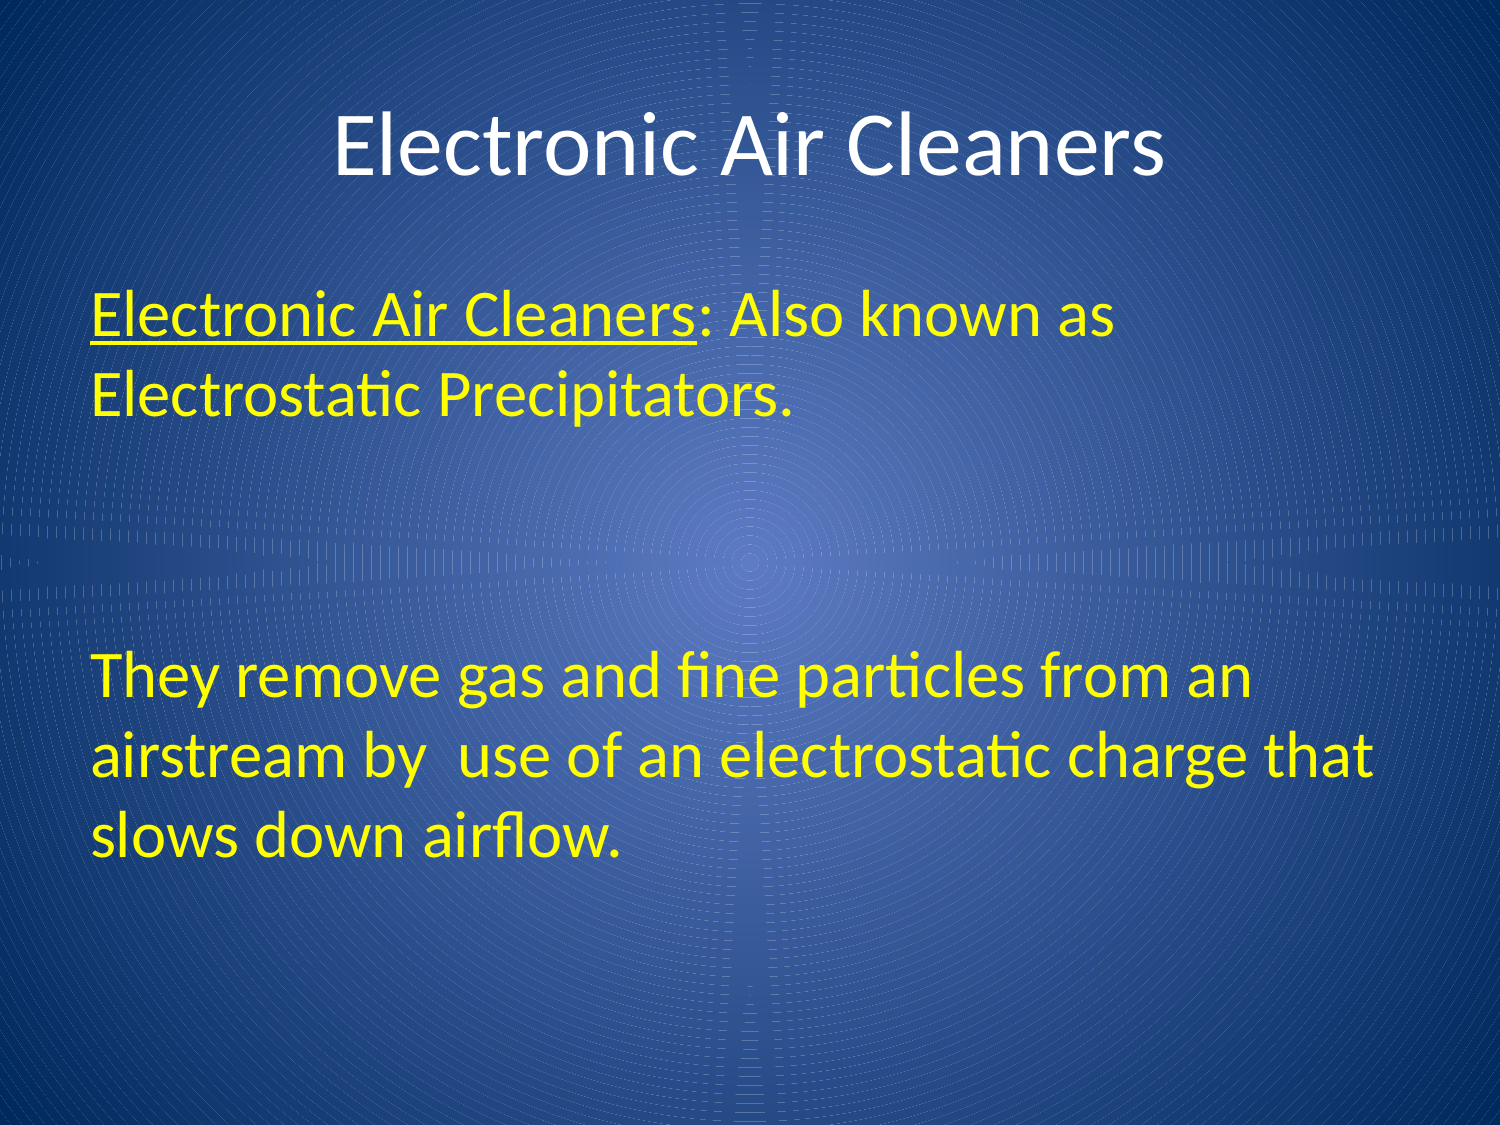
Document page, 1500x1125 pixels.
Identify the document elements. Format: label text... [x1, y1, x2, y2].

list Electronic Air Cleaners: Also known as Electrostatic Precipitators. They remove gas and fine particles from an airstream by use of an electrostatic charge that slows down airflow. [75, 262, 1425, 1005]
title Electronic Air Cleaners [75, 45, 1425, 233]
